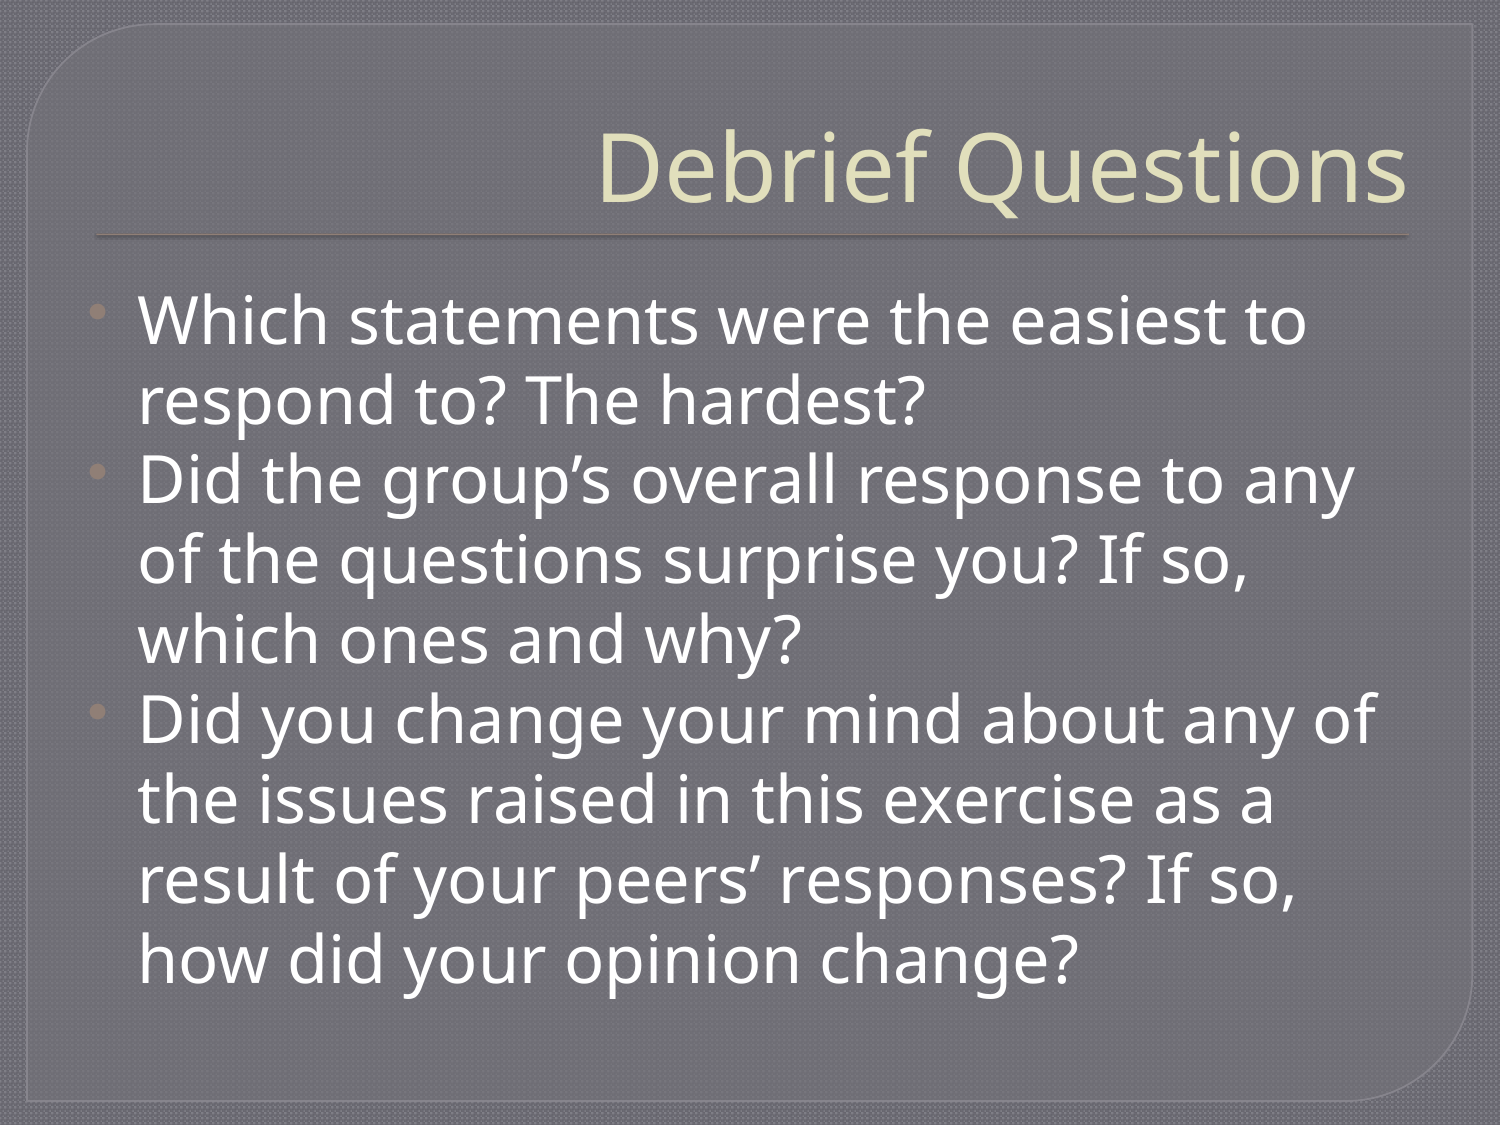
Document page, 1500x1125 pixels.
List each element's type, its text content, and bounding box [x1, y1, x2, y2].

list Which statements were the easiest to respond to? The hardest? Did the group’s overall response to any of the questions surprise you? If so, which ones and why? Did you change your mind about any of the issues raised in this exercise as a result of your peers’ responses? If so, how did your opinion change? [75, 270, 1425, 1013]
title Debrief Questions [75, 41, 1425, 230]
